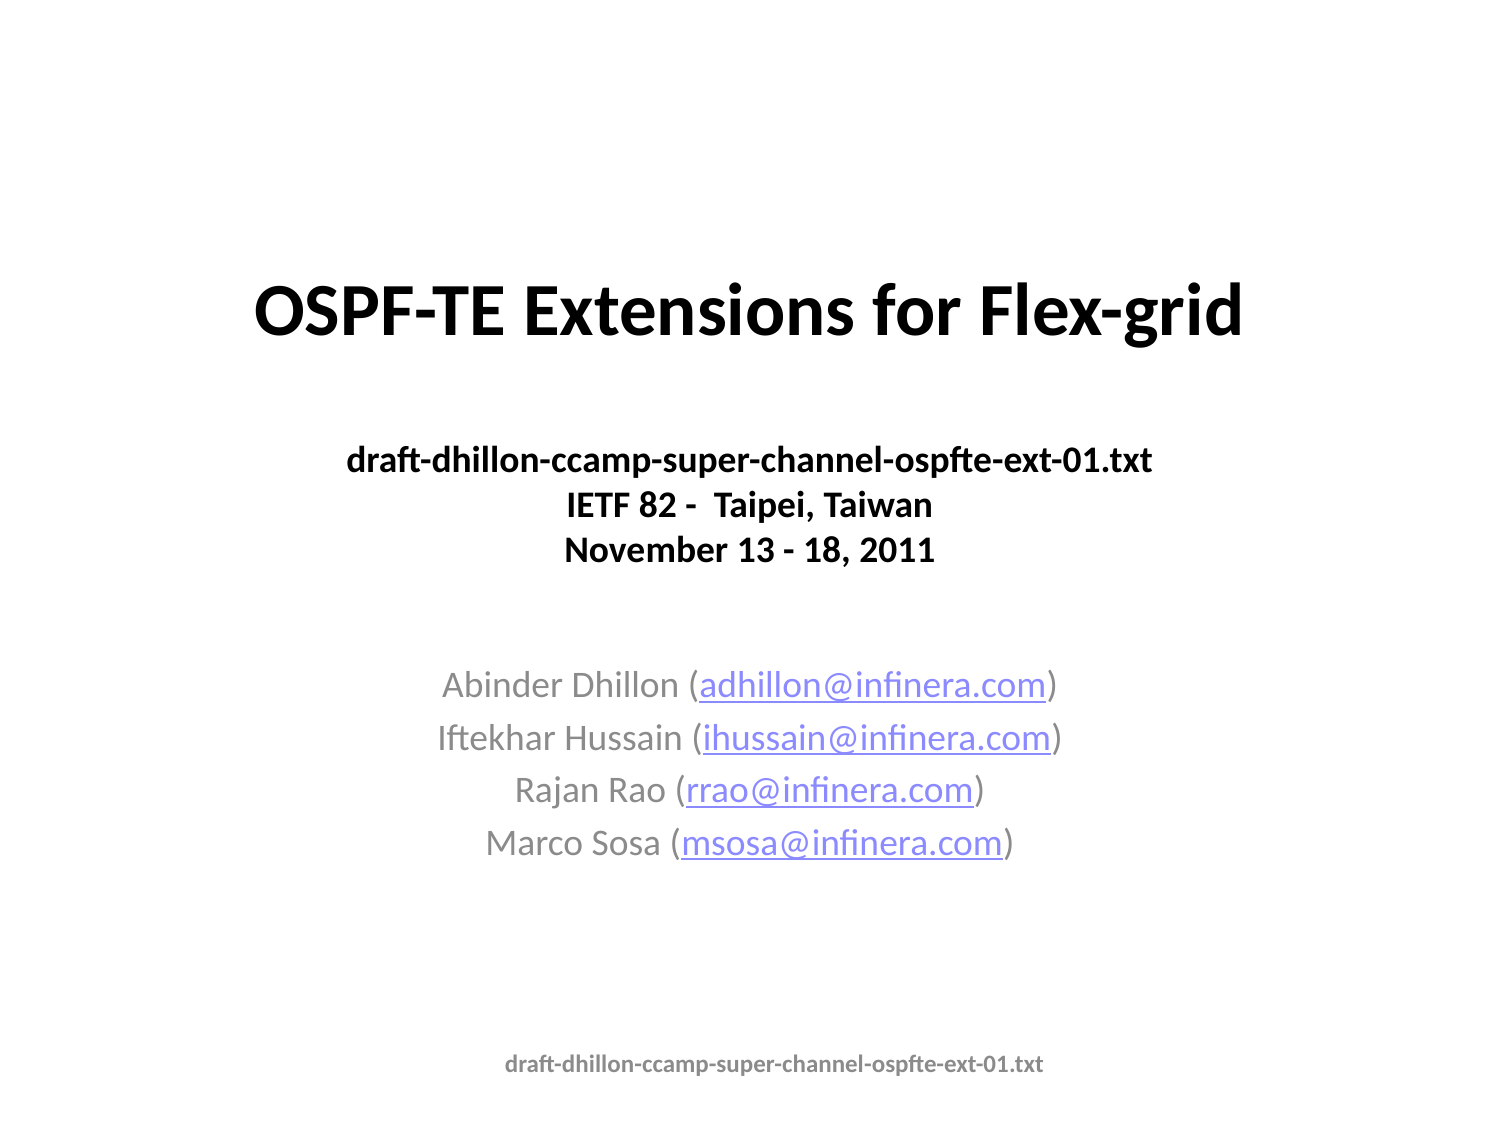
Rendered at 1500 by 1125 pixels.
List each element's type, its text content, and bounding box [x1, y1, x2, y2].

text_box draft-dhillon-ccamp-super-channel-ospfte-ext-01.txt IETF 82 - Taipei, Taiwan November 13 - 18, 2011 [0, 441, 1500, 563]
title OSPF-TE Extensions for Flex-grid [0, 184, 1500, 426]
subtitle Abinder Dhillon (adhillon@infinera.com) Iftekhar Hussain (ihussain@infinera.com) Rajan Rao (rrao@infinera.com) Marco Sosa (msosa@infinera.com) [0, 652, 1500, 941]
footer draft-dhillon-ccamp-super-channel-ospfte-ext-01.txt [437, 1037, 1113, 1088]
